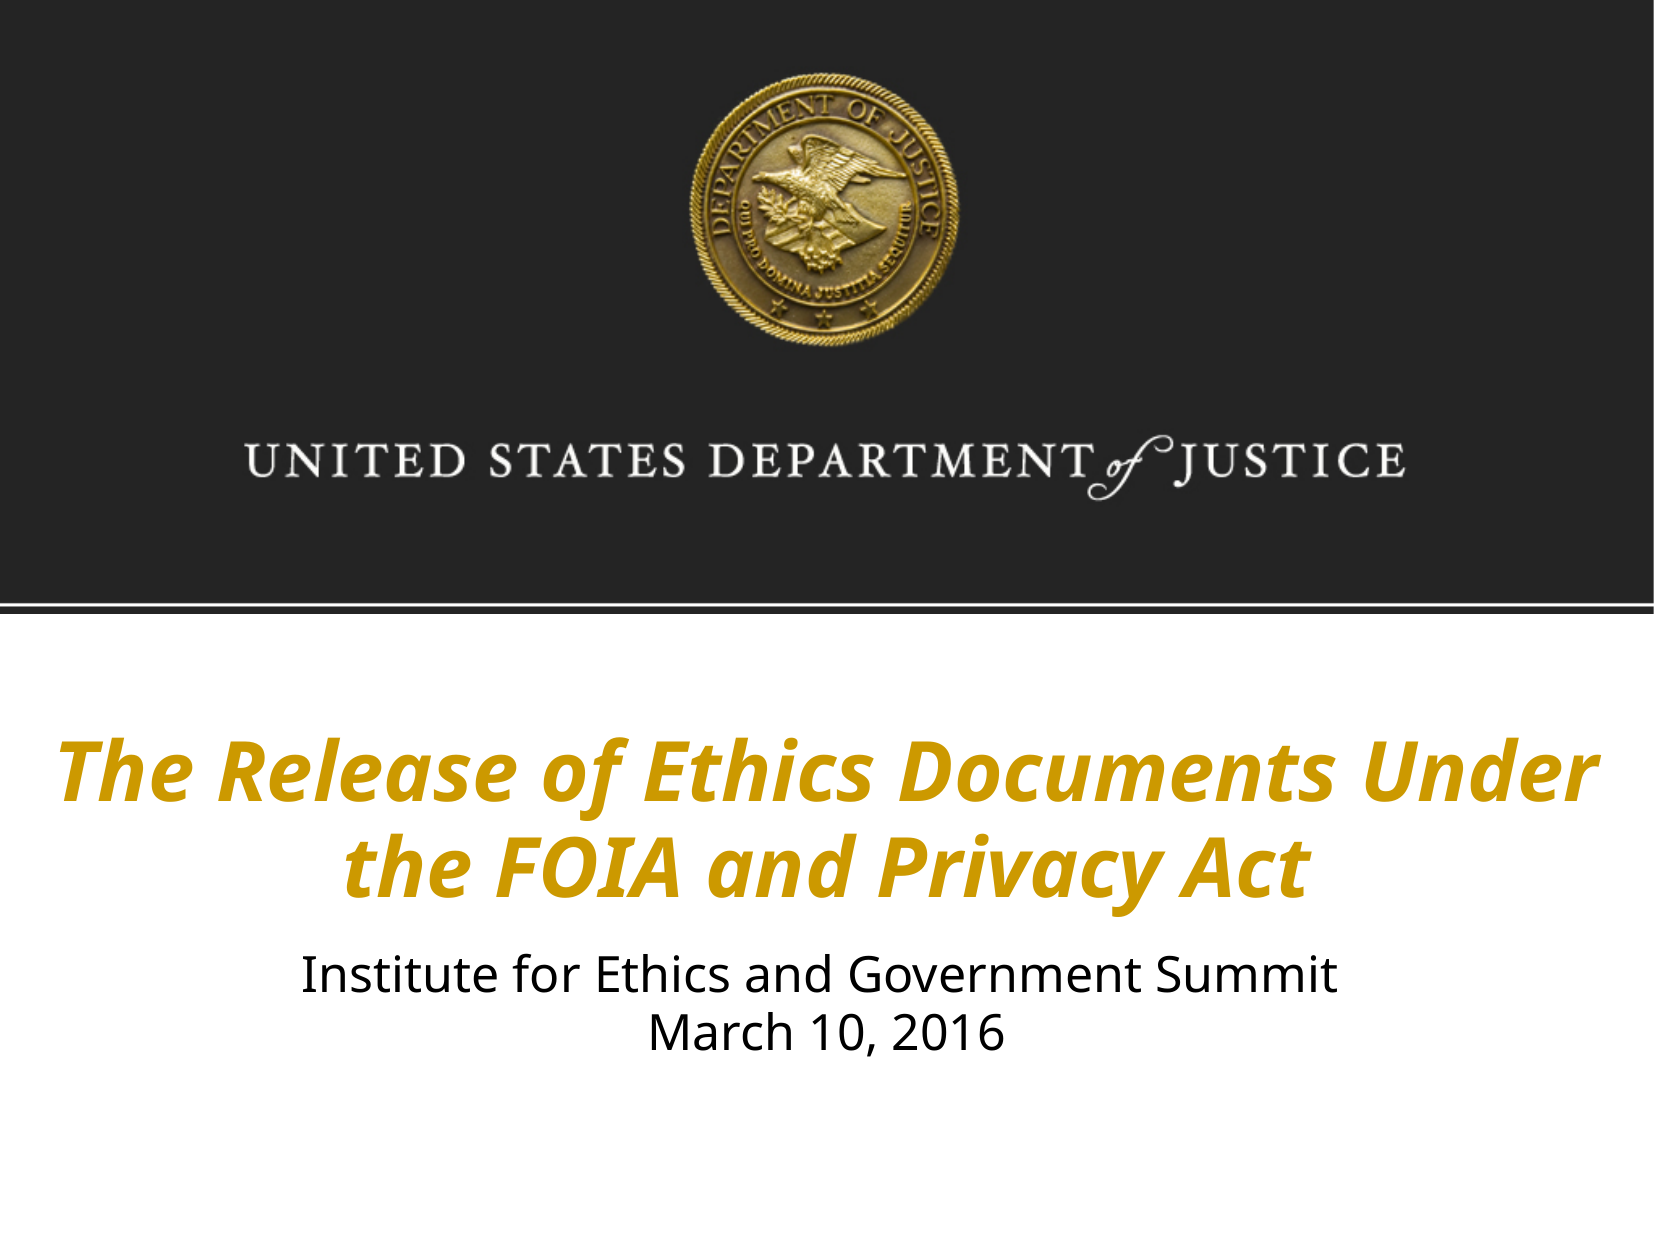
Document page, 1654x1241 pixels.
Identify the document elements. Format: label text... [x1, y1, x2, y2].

picture [0, 0, 1654, 614]
subtitle The Release of Ethics Documents Under the FOIA and Privacy Act Institute for Ethics and Government Summit March 10, 2016 [26, 625, 1627, 1219]
